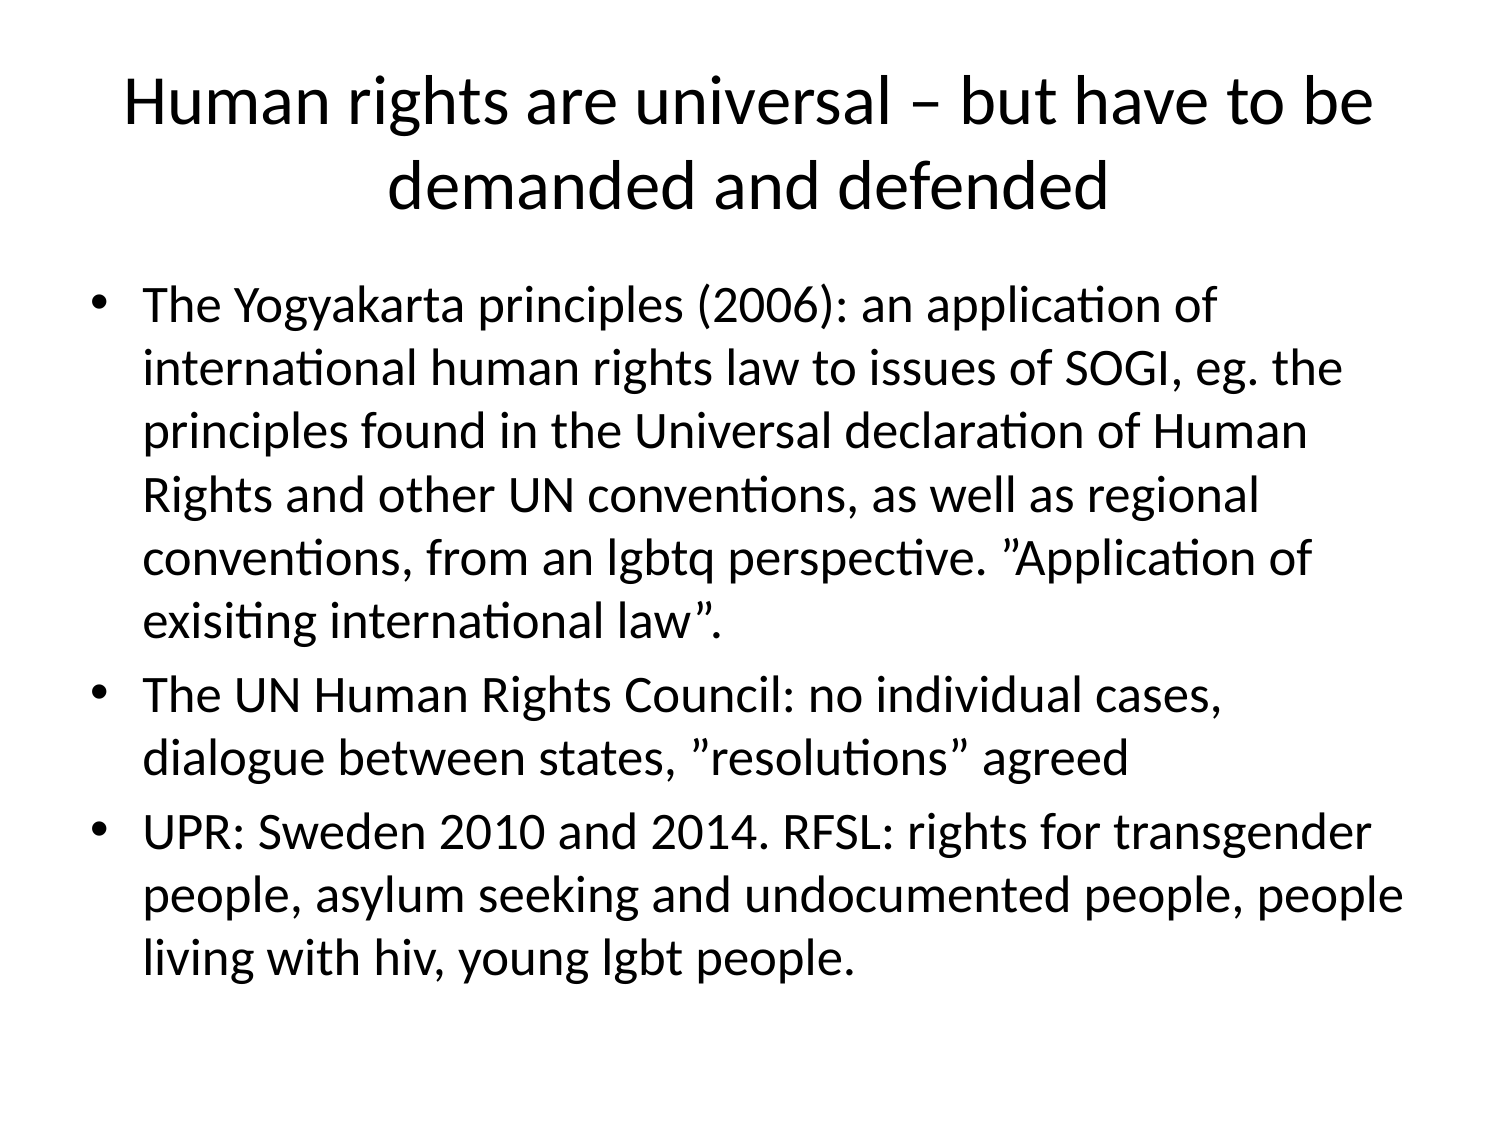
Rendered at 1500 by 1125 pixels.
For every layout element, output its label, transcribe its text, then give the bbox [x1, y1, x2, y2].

list The Yogyakarta principles (2006): an application of international human rights law to issues of SOGI, eg. the principles found in the Universal declaration of Human Rights and other UN conventions, as well as regional conventions, from an lgbtq perspective. ”Application of exisiting international law”. The UN Human Rights Council: no individual cases, dialogue between states, ”resolutions” agreed UPR: Sweden 2010 and 2014. RFSL: rights for transgender people, asylum seeking and undocumented people, people living with hiv, young lgbt people. [75, 262, 1425, 1005]
title Human rights are universal – but have to be demanded and defended [75, 45, 1425, 233]
